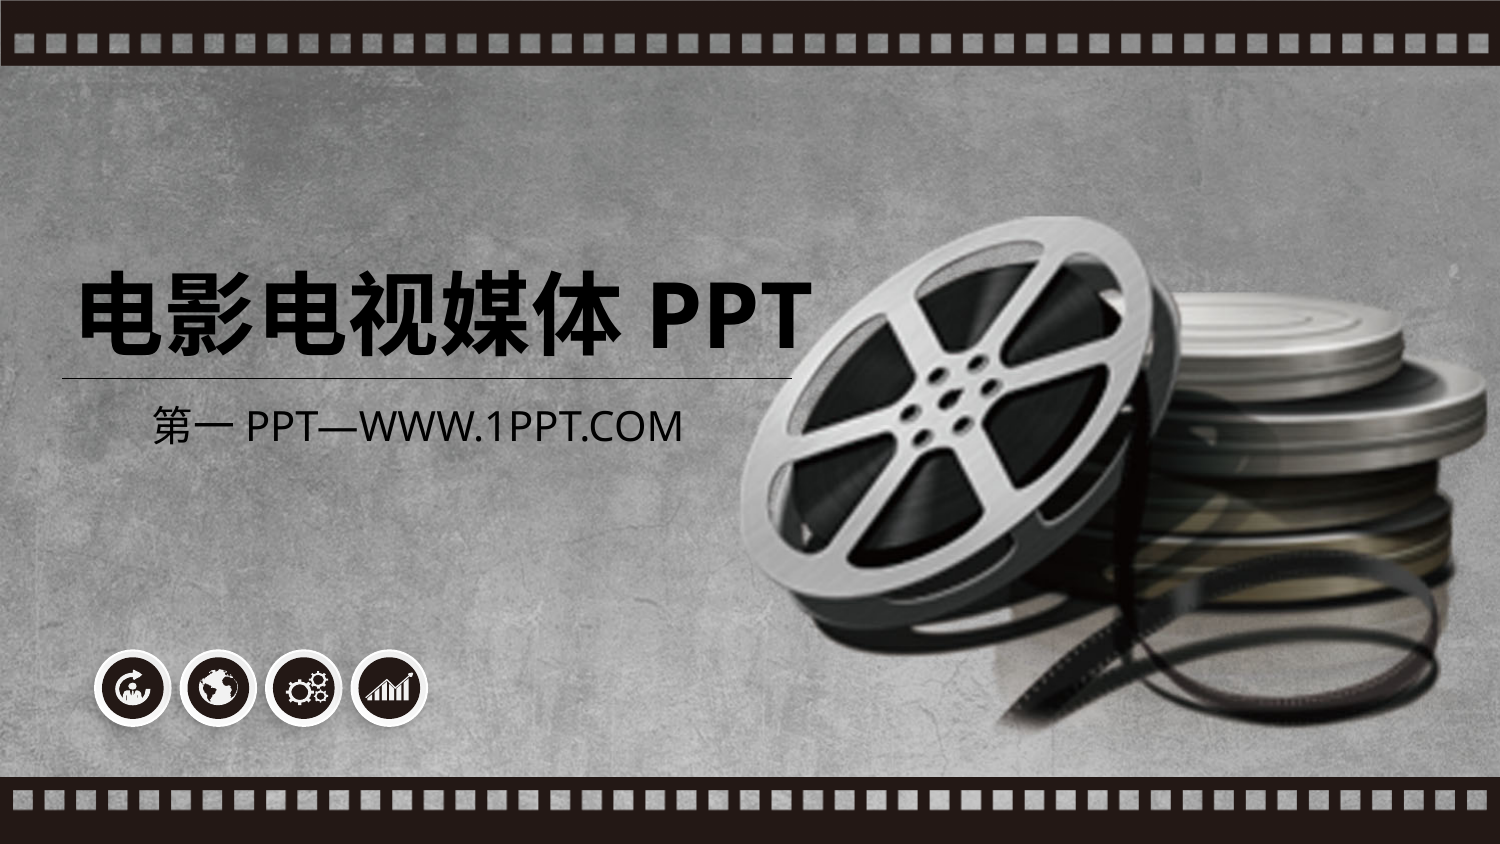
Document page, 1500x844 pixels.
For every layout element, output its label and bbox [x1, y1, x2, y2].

picture [0, 0, 1500, 844]
text_box [266, 650, 342, 726]
text_box [180, 650, 257, 726]
text_box [95, 650, 171, 726]
text_box [351, 650, 428, 726]
